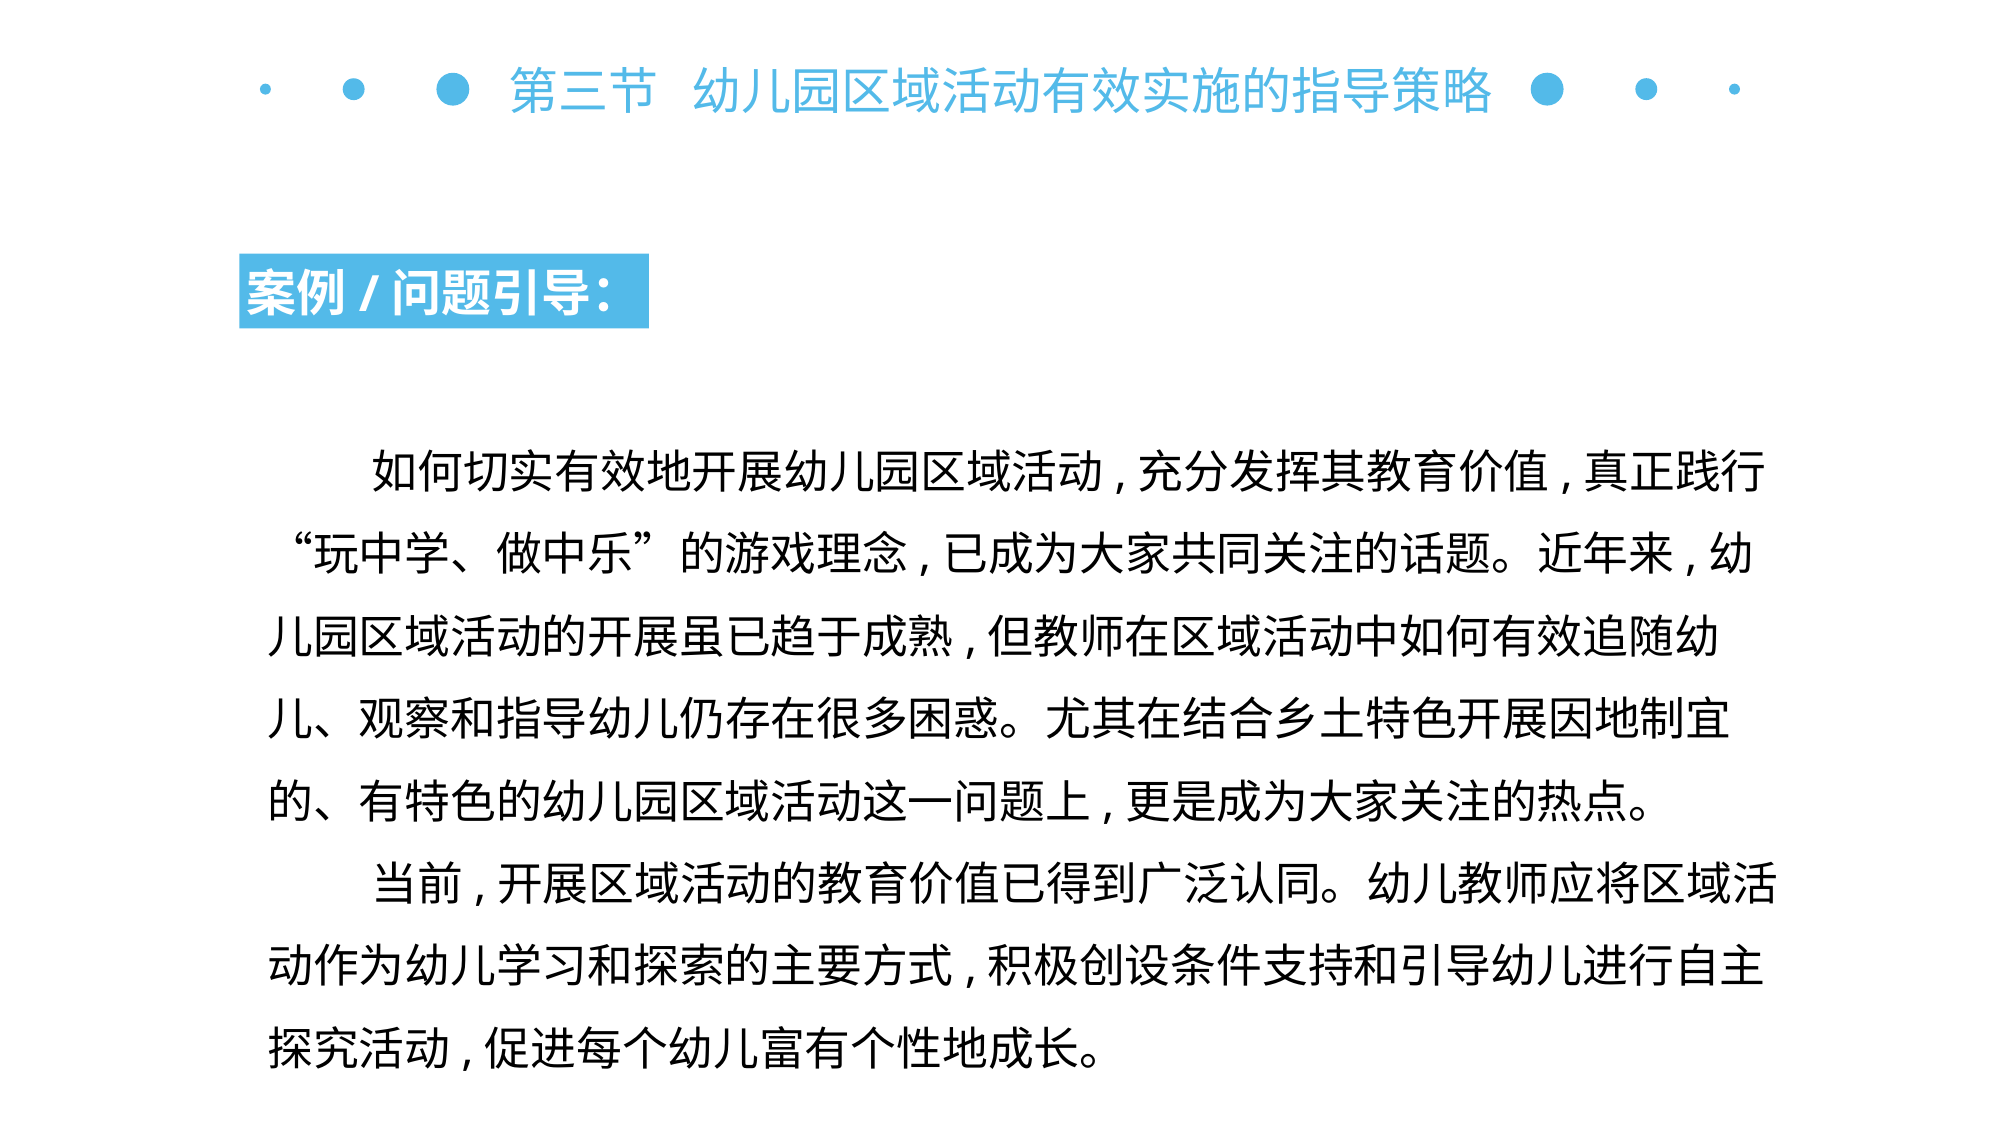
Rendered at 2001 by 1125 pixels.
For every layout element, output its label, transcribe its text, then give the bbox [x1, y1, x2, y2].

text_box [259, 83, 271, 95]
text_box [1530, 72, 1564, 106]
text_box 案例/问题引导： [239, 253, 649, 329]
text_box [436, 72, 470, 106]
text_box 第三节 幼儿园区域活动有效实施的指导策略 [500, 51, 1500, 127]
text_box 如何切实有效地开展幼儿园区域活动,充分发挥其教育价值,真正践行“玩中学、做中乐”的游戏理念,已成为大家共同关注的话题。近年来,幼儿园区域活动的开展虽已趋于成熟,但教师在区域活动中如何有效追随幼儿、观察和指导幼儿仍存在很多困惑。尤其在结合乡土特色开展因地制宜的、有特色的幼儿园区域活动这一问题上,更是成为大家关注的热点。 当前,开展区域活动的教育价值已得到广泛认同。幼儿教师应将区域活动作为幼儿学习和探索的主要方式,积极创设条件支持和引导幼儿进行自主探究活动,促进每个幼儿富有个性地成长。 [260, 407, 1807, 1082]
text_box [1635, 78, 1658, 101]
text_box [342, 78, 365, 101]
text_box [1729, 83, 1741, 95]
